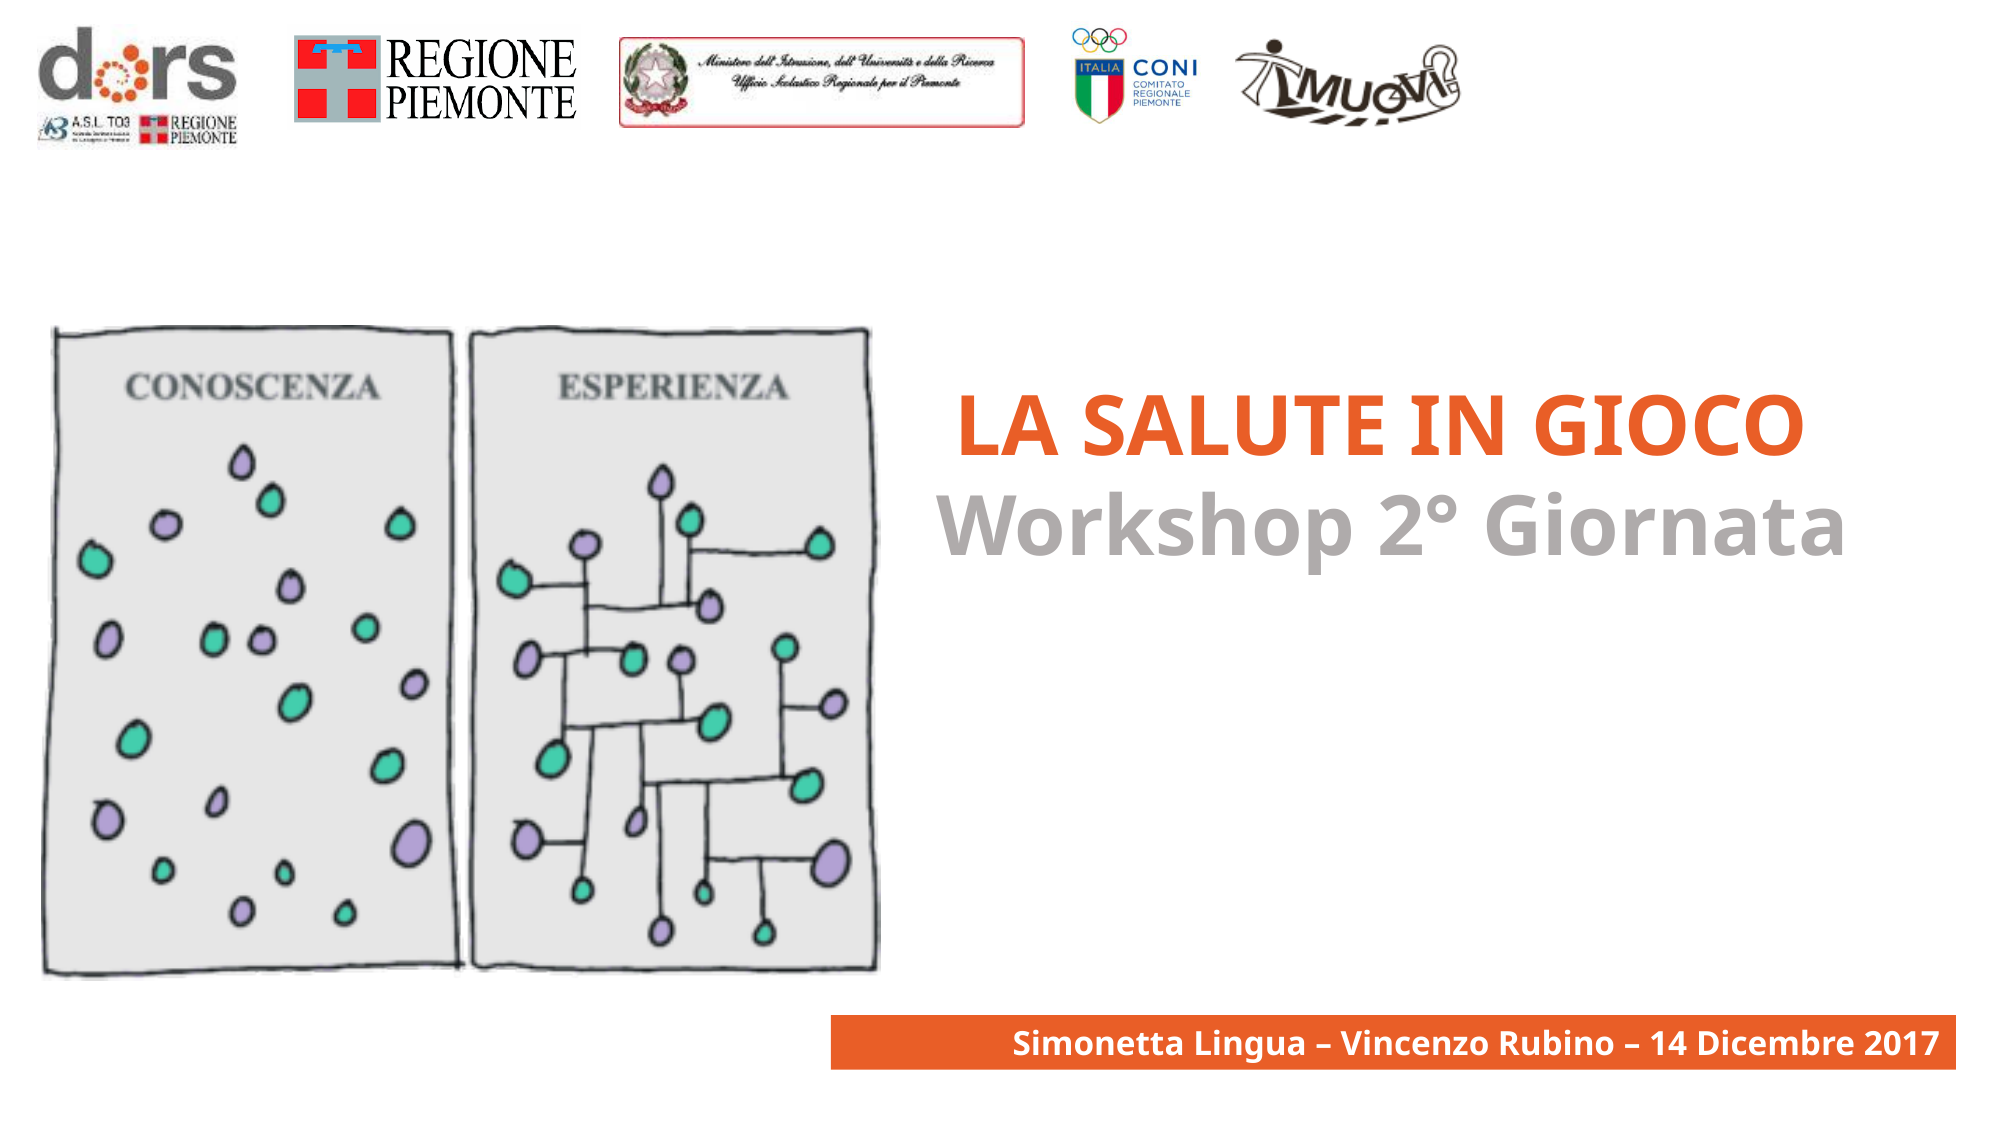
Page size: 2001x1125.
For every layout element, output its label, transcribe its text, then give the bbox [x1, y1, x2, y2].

picture [1235, 37, 1463, 128]
picture [1062, 12, 1208, 124]
picture [287, 24, 581, 130]
text_box Simonetta Lingua – Vincenzo Rubino – 14 Dicembre 2017 [830, 1015, 1956, 1070]
text_box LA SALUTE IN GIOCO Workshop 2° Giornata [785, 277, 2000, 768]
picture [37, 24, 238, 150]
picture [41, 325, 881, 981]
picture [619, 37, 1025, 128]
